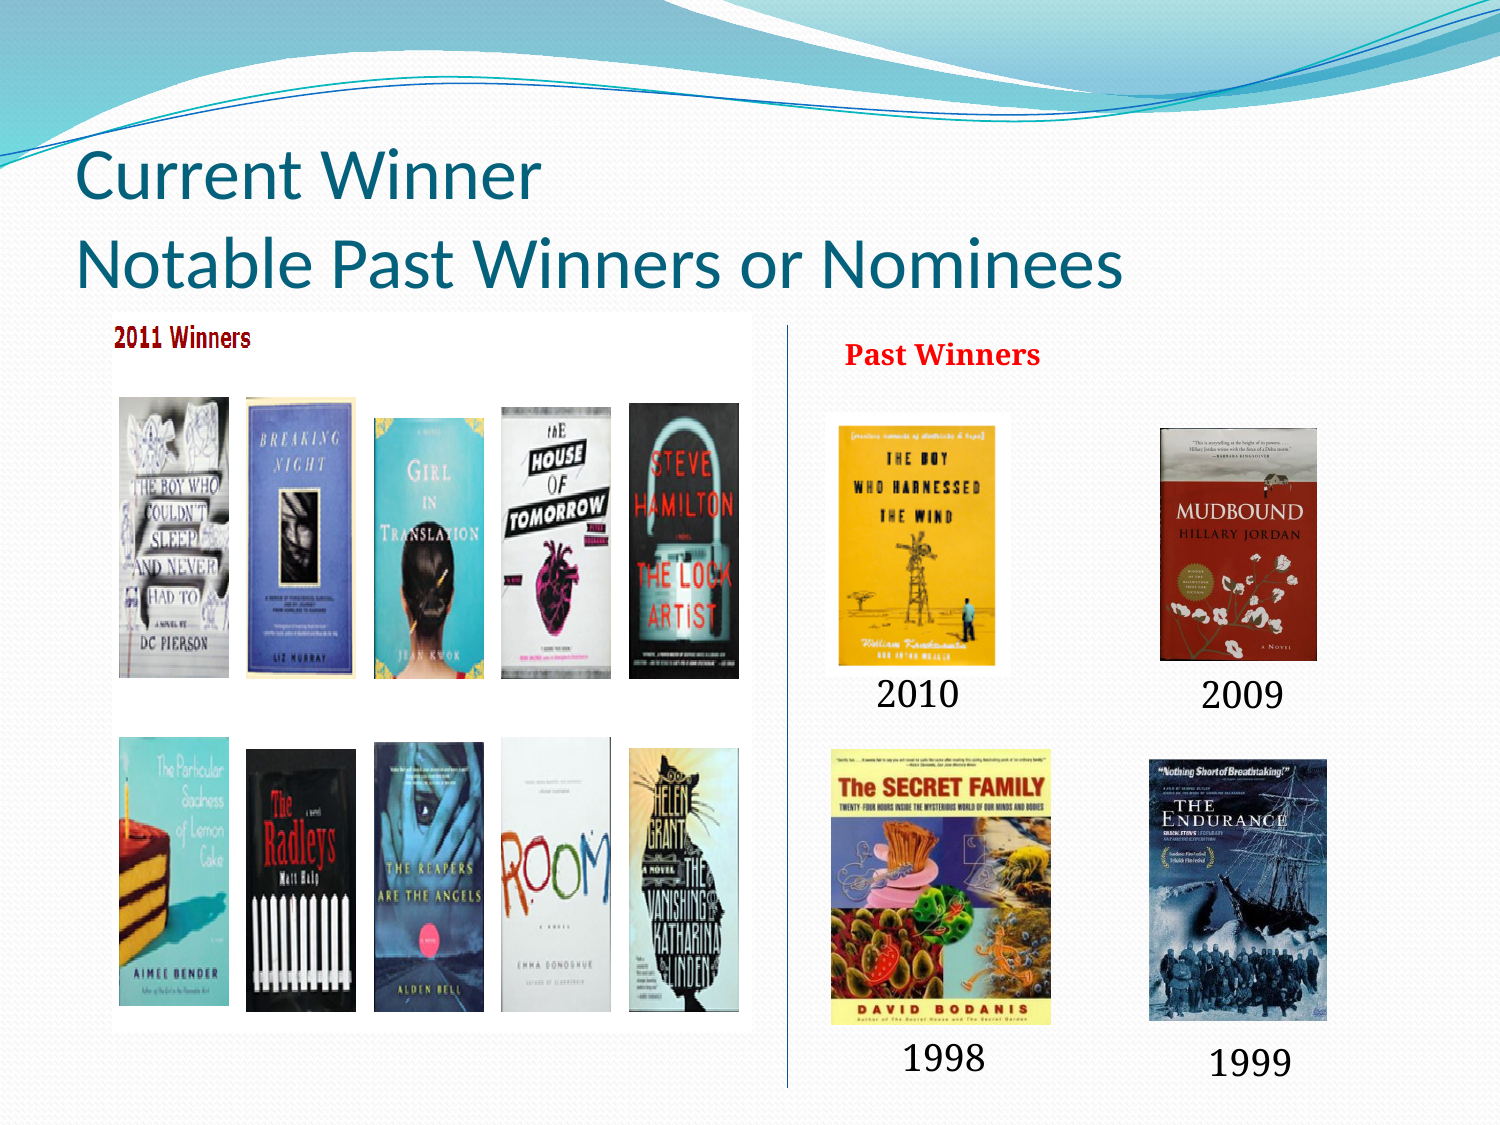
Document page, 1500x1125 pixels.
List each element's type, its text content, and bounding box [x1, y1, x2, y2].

picture [1159, 428, 1317, 661]
text_box 1999 [1193, 1034, 1308, 1091]
text_box 1998 [887, 1040, 1001, 1087]
title Current Winner Notable Past Winners or Nominees [75, 115, 1425, 303]
picture [831, 749, 1051, 1026]
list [112, 312, 752, 1033]
text_box Past Winners [830, 328, 1056, 379]
text_box 2009 [1185, 673, 1300, 724]
text_box 2010 [861, 691, 975, 722]
picture [824, 412, 1012, 677]
picture [1149, 759, 1327, 1022]
